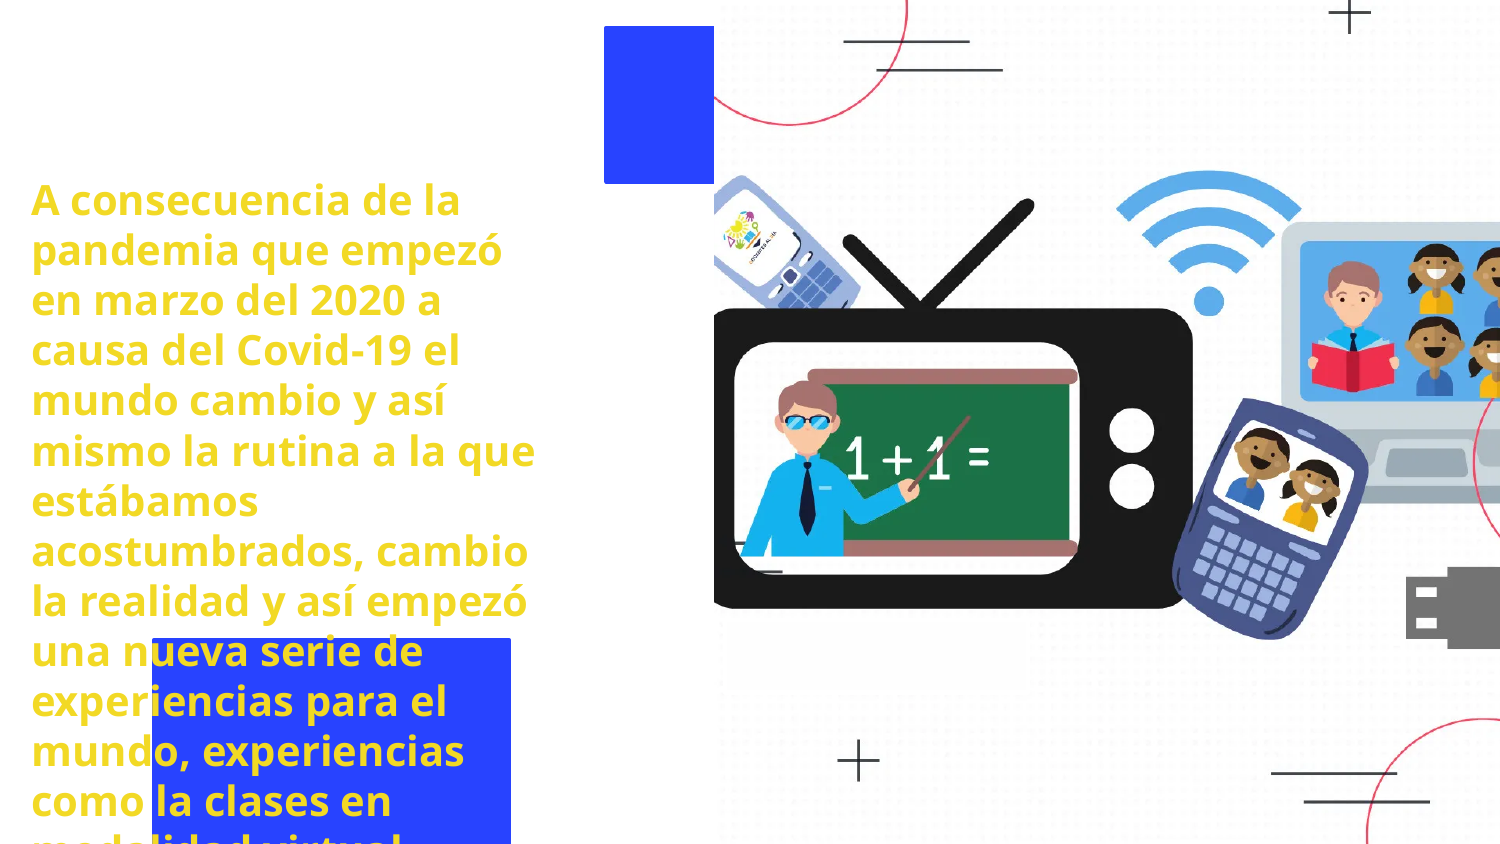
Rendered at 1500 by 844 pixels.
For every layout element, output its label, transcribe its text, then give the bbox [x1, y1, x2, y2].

text_box [604, 26, 708, 184]
text_box Descripcion del caso: A consecuencia de la pandemia que empezó en marzo del 2020 a causa del Covid-19 el mundo cambio y así mismo la rutina a la que estábamos acostumbrados, cambio la realidad y así empezó una nueva serie de experiencias para el mundo, experiencias como la clases en modalidad virtual. [31, 14, 539, 844]
picture [714, 0, 1500, 844]
